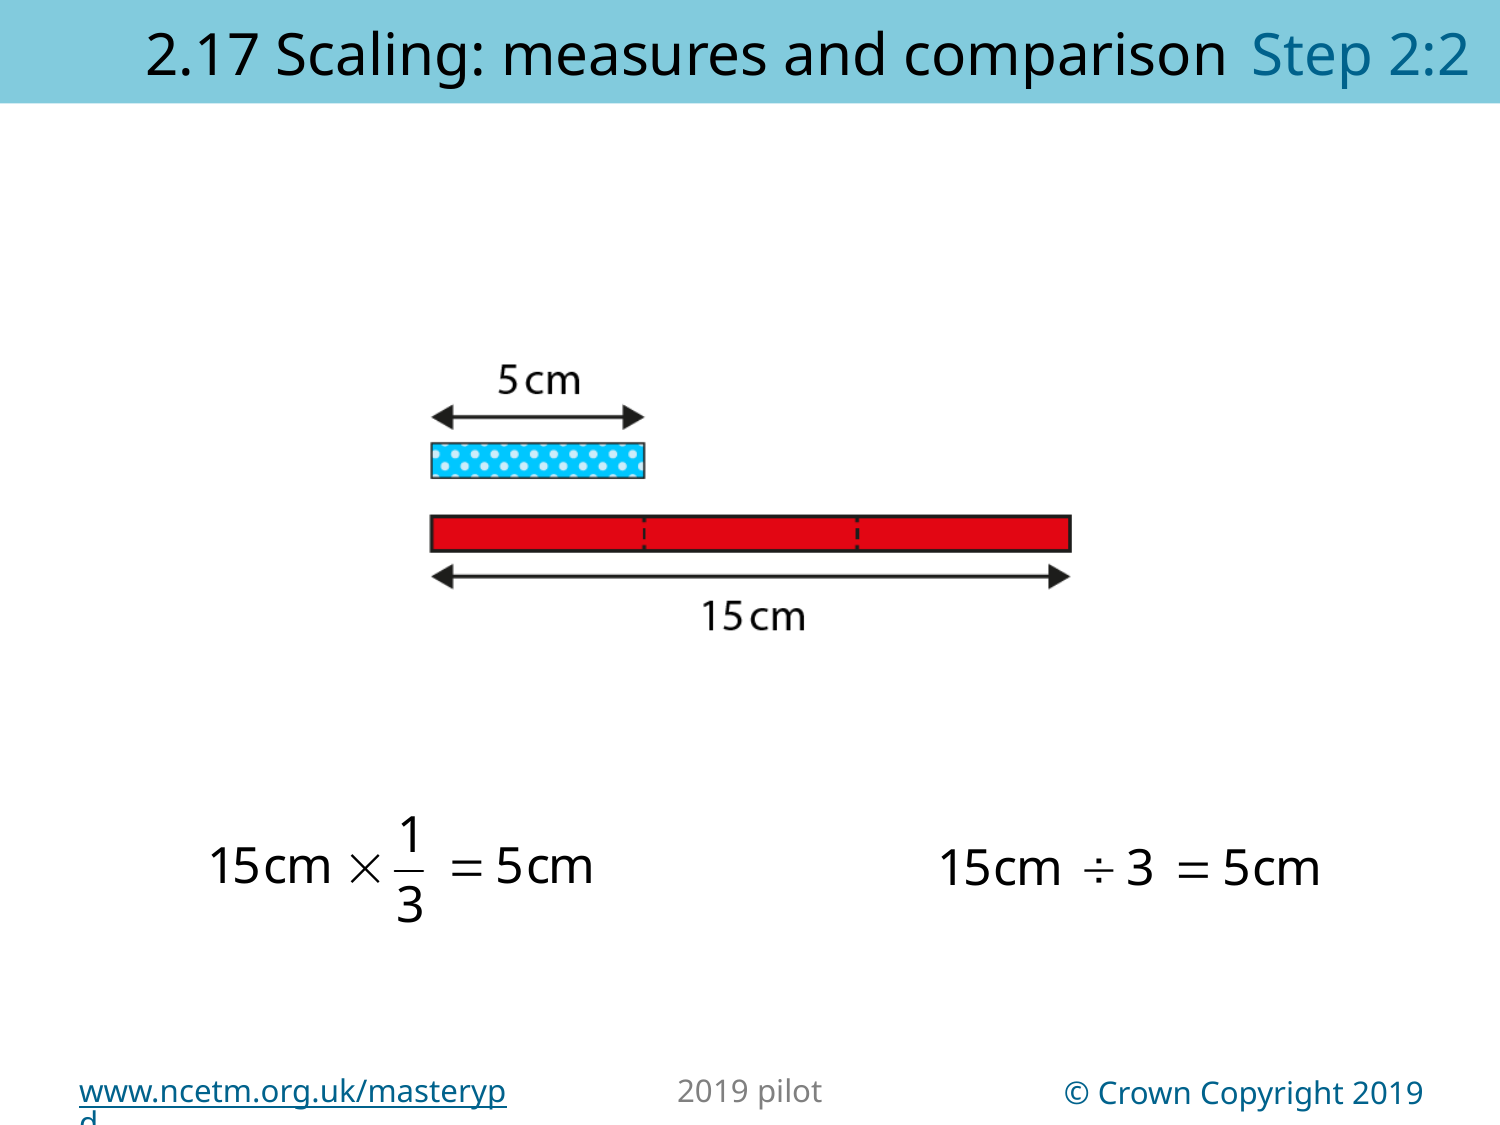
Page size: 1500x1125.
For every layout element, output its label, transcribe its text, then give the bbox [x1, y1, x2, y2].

list 2.17 Scaling: measures and comparison Step 2:2 [0, 0, 1500, 104]
picture [416, 356, 1083, 656]
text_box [938, 845, 1319, 893]
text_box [208, 808, 593, 930]
